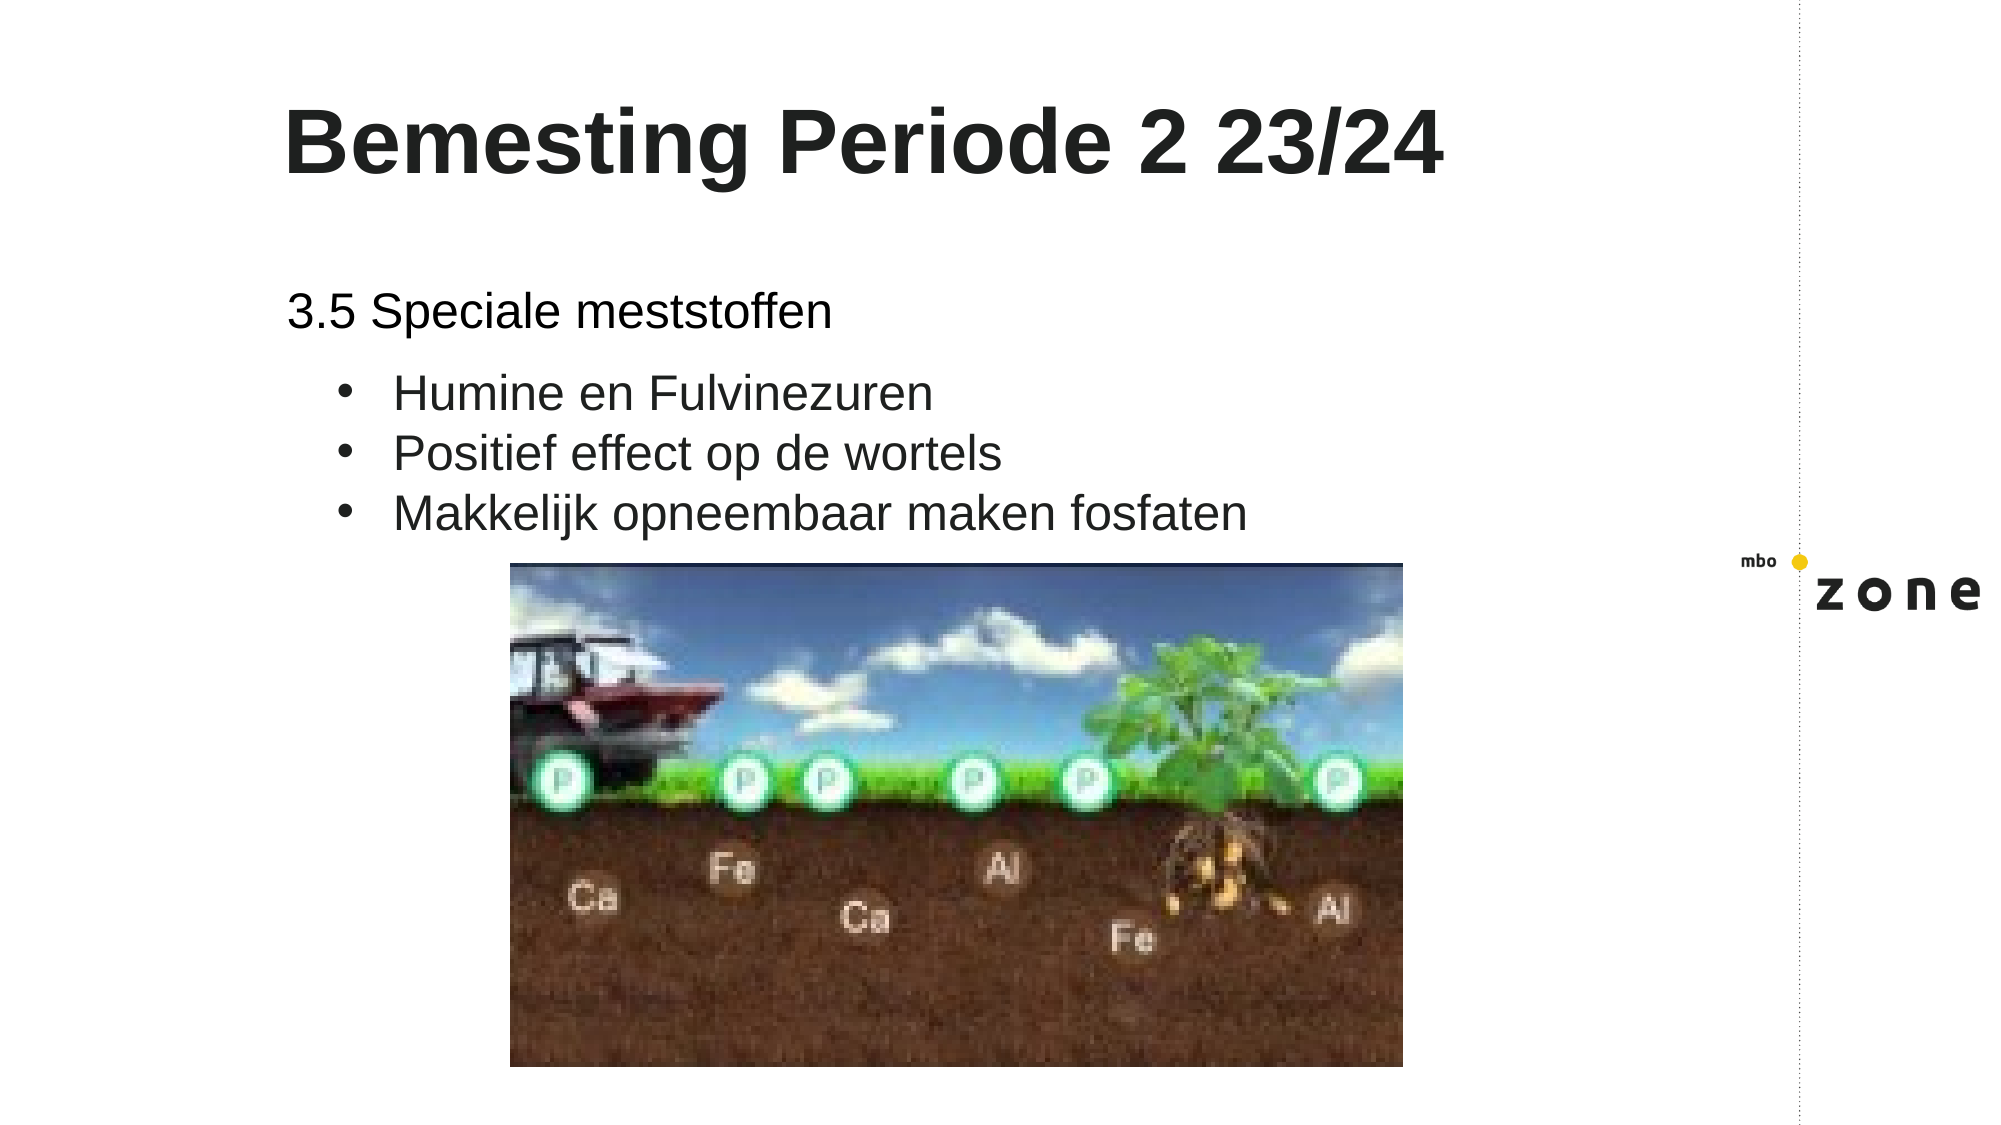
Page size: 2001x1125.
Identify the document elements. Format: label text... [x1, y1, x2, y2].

title Bemesting Periode 2 23/24 [124, 94, 1607, 272]
text_box 3.5 Speciale meststoffen [272, 271, 1830, 347]
picture [1596, 0, 2001, 1125]
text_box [509, 562, 1404, 1068]
list Humine en Fulvinezuren Positief effect op de wortels Makkelijk opneembaar maken fosfaten [336, 359, 1607, 1074]
